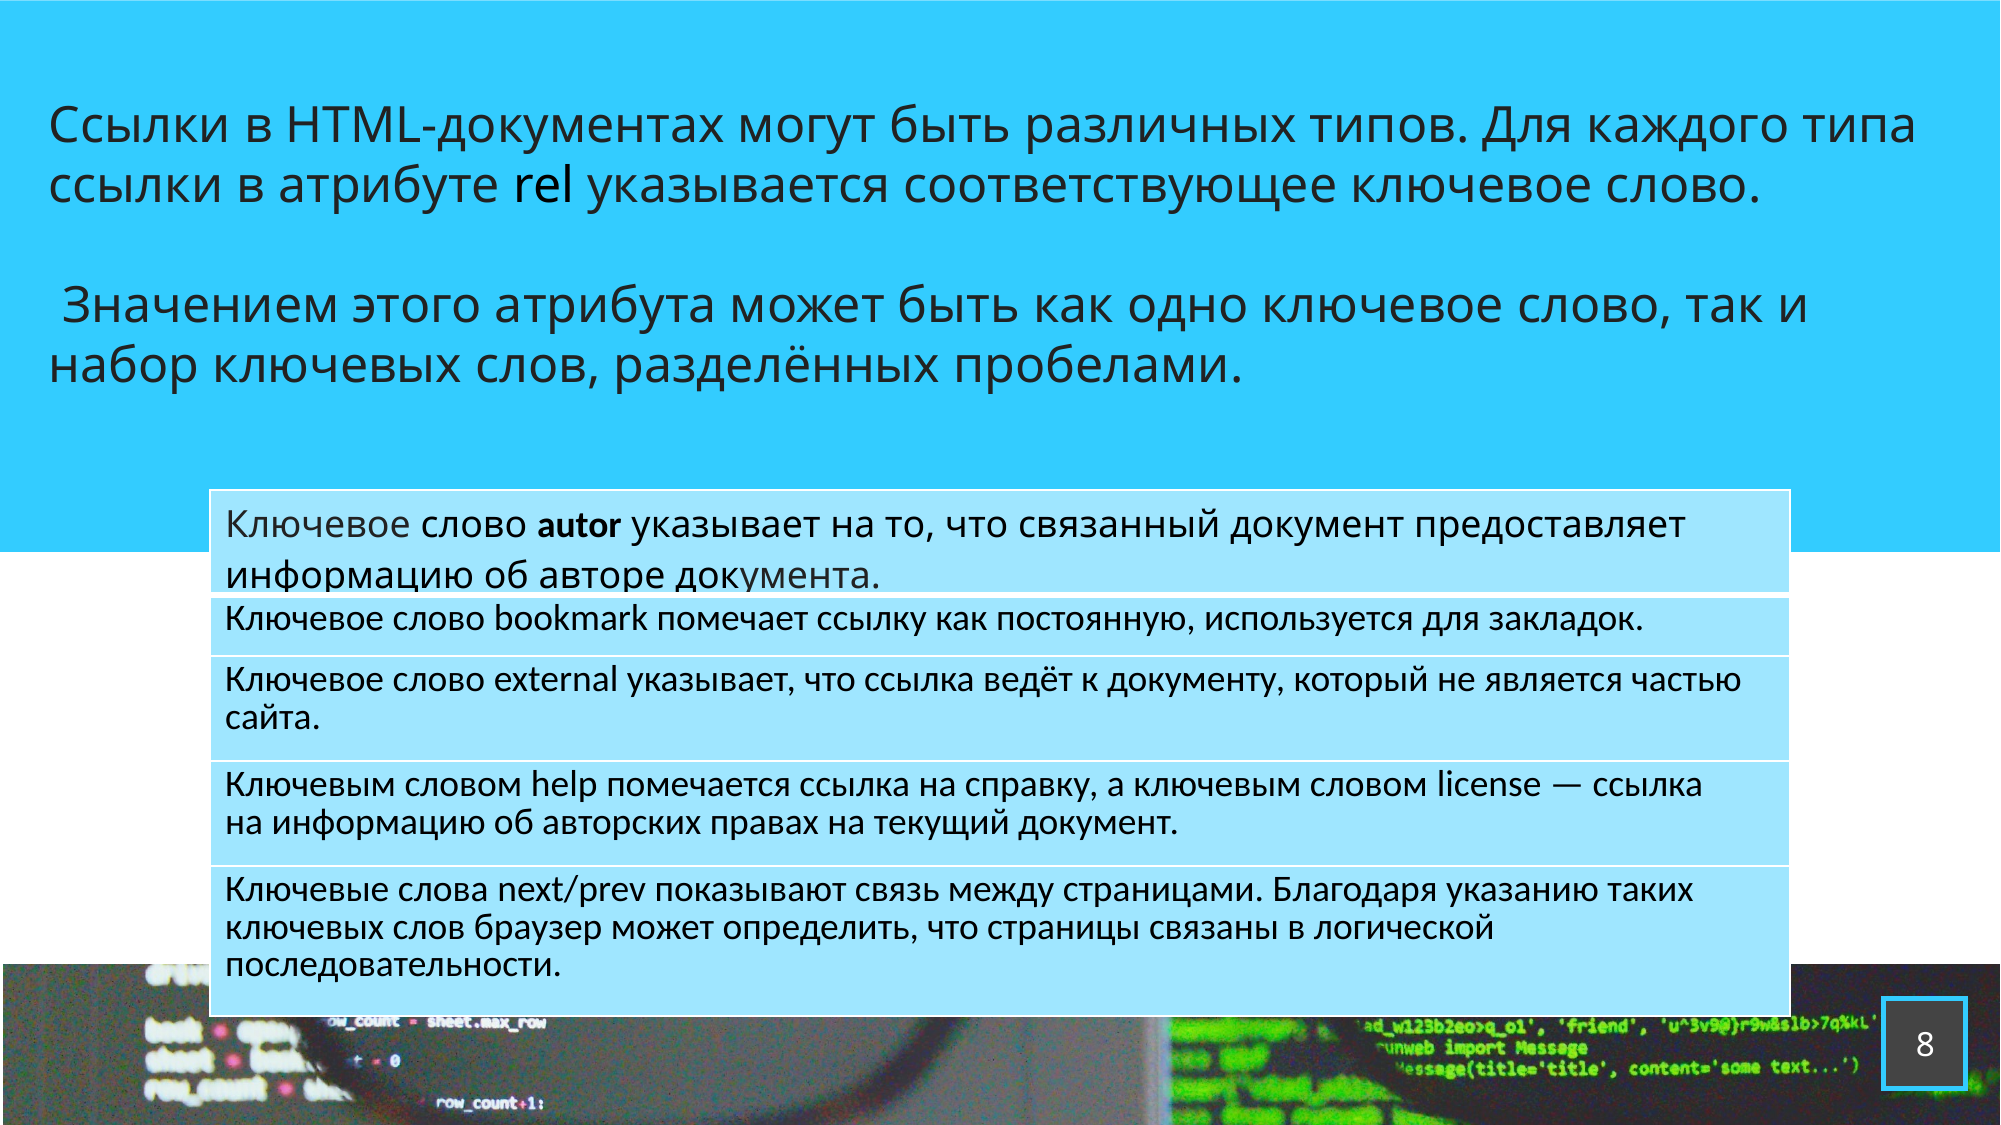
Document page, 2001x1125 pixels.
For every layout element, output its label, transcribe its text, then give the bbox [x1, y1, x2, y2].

table_cell Ключевое слово bookmark помечает ссылку как постоянную, используется для закладок. [211, 598, 1789, 655]
picture [0, 964, 2000, 1125]
text_box Ссылки в HTML-документах могут быть различных типов. Для каждого типа ссылки в атрибуте rel указывается соответствующее ключевое слово. Значением этого атрибута может быть как одно ключевое слово, так и набор ключевых слов, разделённых пробелами. [34, 85, 1968, 461]
table_header Ключевое слово autor указывает на то, что связанный документ предоставляет информацию об авторе документа. [211, 491, 1789, 592]
text_box [0, 0, 2000, 553]
table_cell Ключевым словом help помечается ссылка на справку, а ключевым словом license — ссылка на информацию об авторских правах на текущий документ. [211, 762, 1789, 865]
table_cell Ключевые слова next/prev показывают связь между страницами. Благодаря указанию таких ключевых слов браузер может определить, что страницы связаны в логической последовательности. [211, 867, 1789, 964]
table_cell Ключевое слово external указывает, что ссылка ведёт к документу, который не является частью сайта. [211, 657, 1789, 760]
